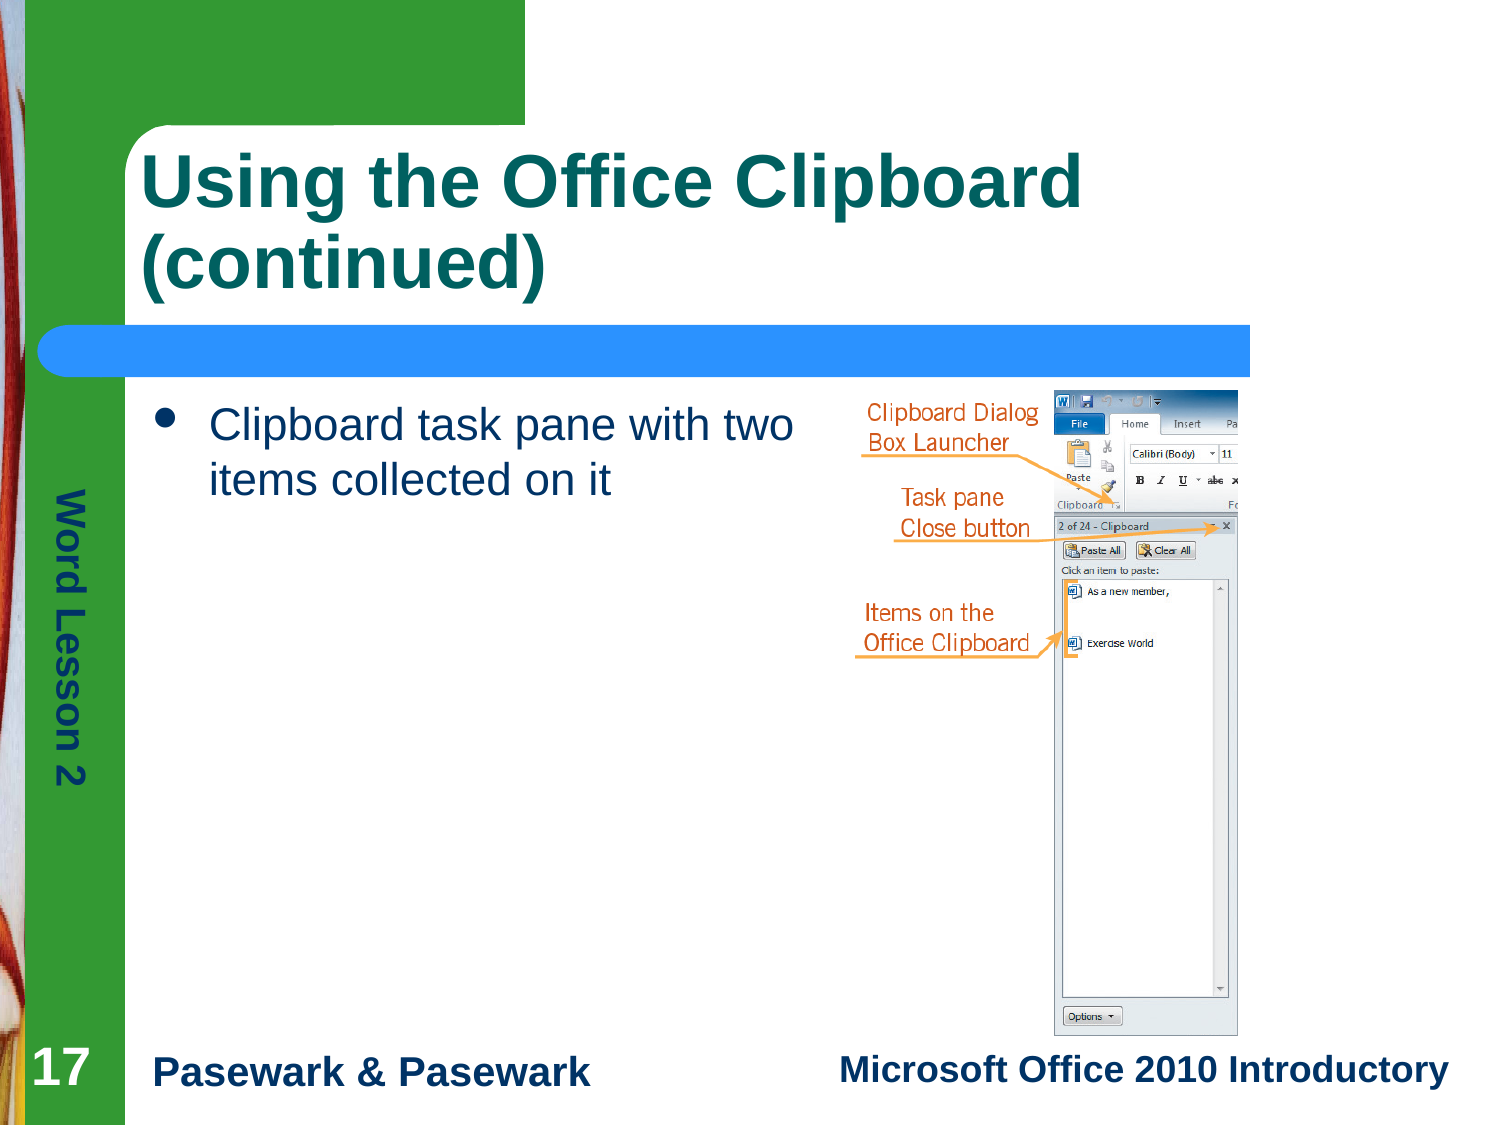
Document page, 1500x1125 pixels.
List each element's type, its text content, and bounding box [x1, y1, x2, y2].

picture [849, 387, 1238, 1037]
list Clipboard task pane with two items collected on it [137, 387, 847, 999]
picture [0, 0, 25, 1125]
slide_number 17 [13, 1023, 111, 1105]
title Using the Office Clipboard (continued) [124, 124, 1426, 313]
